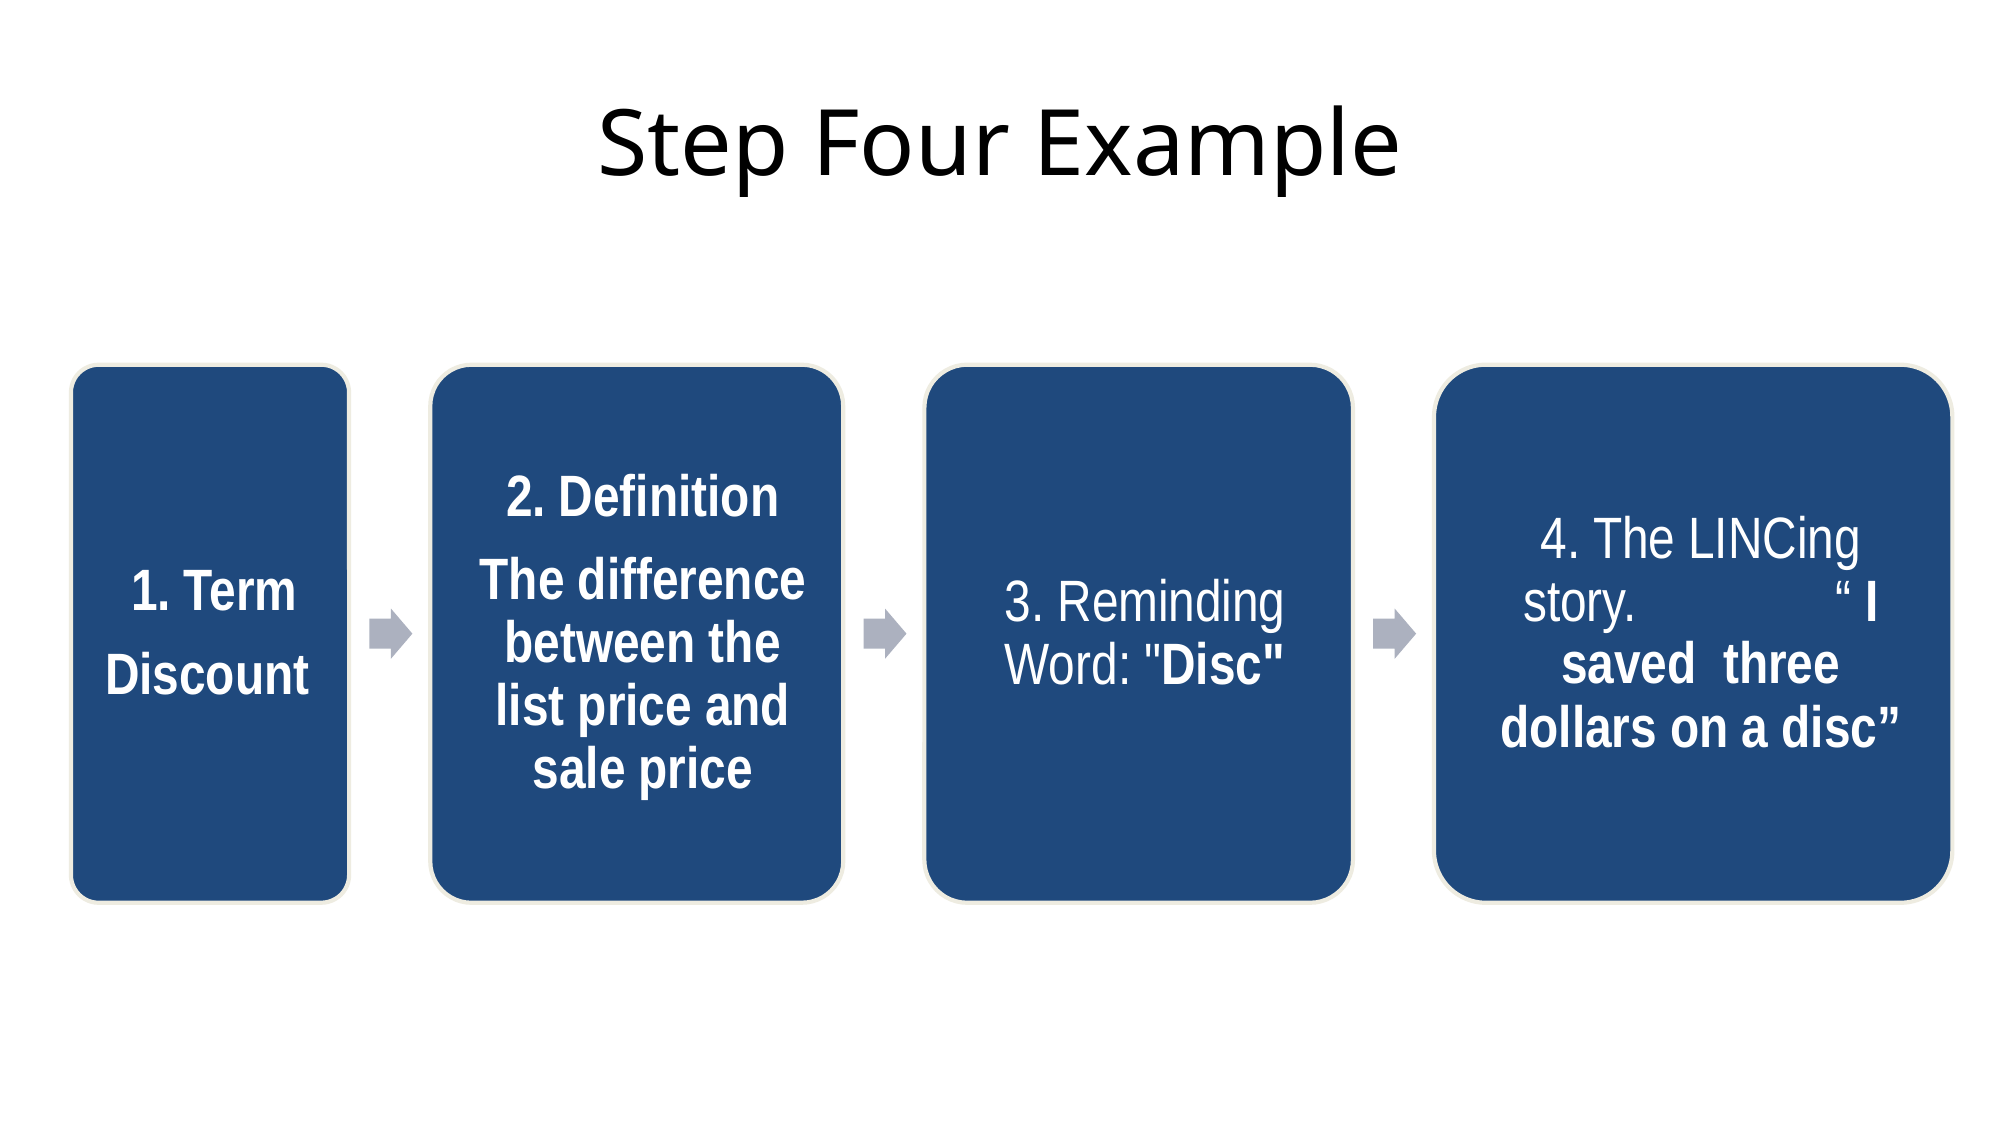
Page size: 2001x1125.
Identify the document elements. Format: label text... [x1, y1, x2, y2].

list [69, 262, 1954, 1006]
title Step Four Example [99, 45, 1900, 233]
